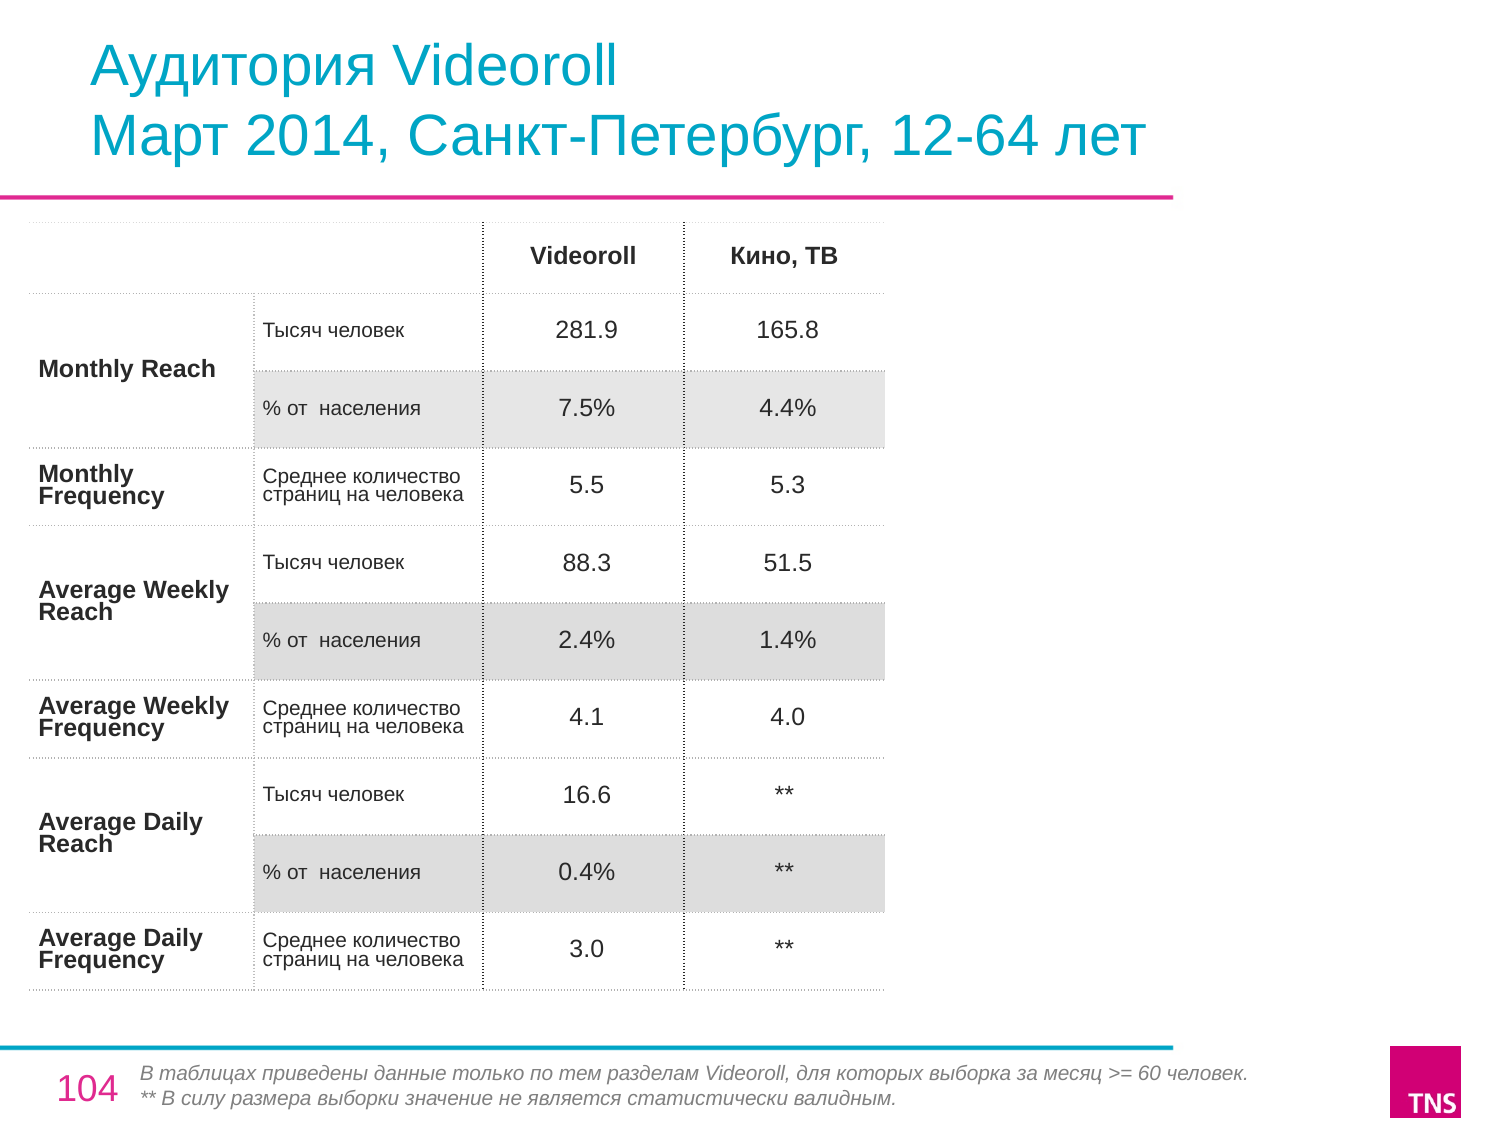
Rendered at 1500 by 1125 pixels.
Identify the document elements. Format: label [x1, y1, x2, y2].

text_box [124, 1052, 1463, 1117]
table_header [29, 223, 885, 294]
table_cell [29, 294, 885, 990]
slide_number [40, 1055, 392, 1125]
title [74, 8, 1476, 187]
picture [0, 0, 1500, 1125]
